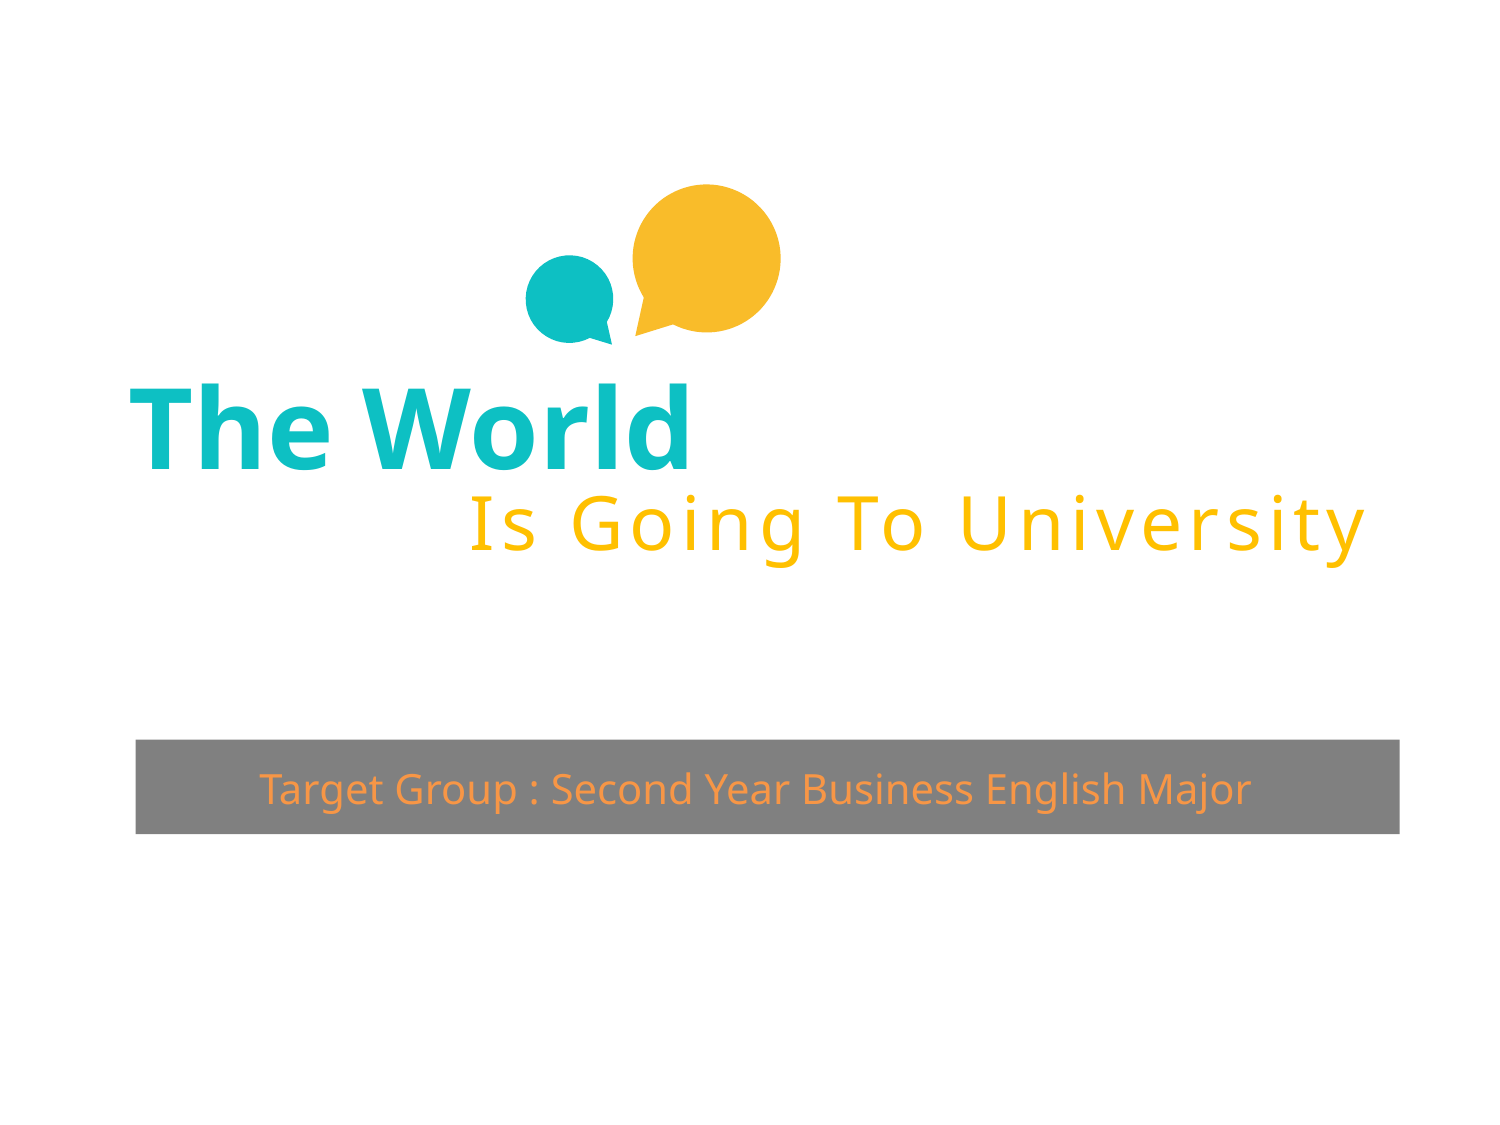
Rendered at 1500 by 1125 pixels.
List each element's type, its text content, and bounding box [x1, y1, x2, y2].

text_box The World [113, 349, 711, 500]
subtitle Target Group : Second Year Business English Major [53, 754, 1459, 835]
title Is Going To University [265, 338, 1500, 580]
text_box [525, 255, 615, 350]
text_box [134, 738, 1402, 754]
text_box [619, 184, 781, 345]
